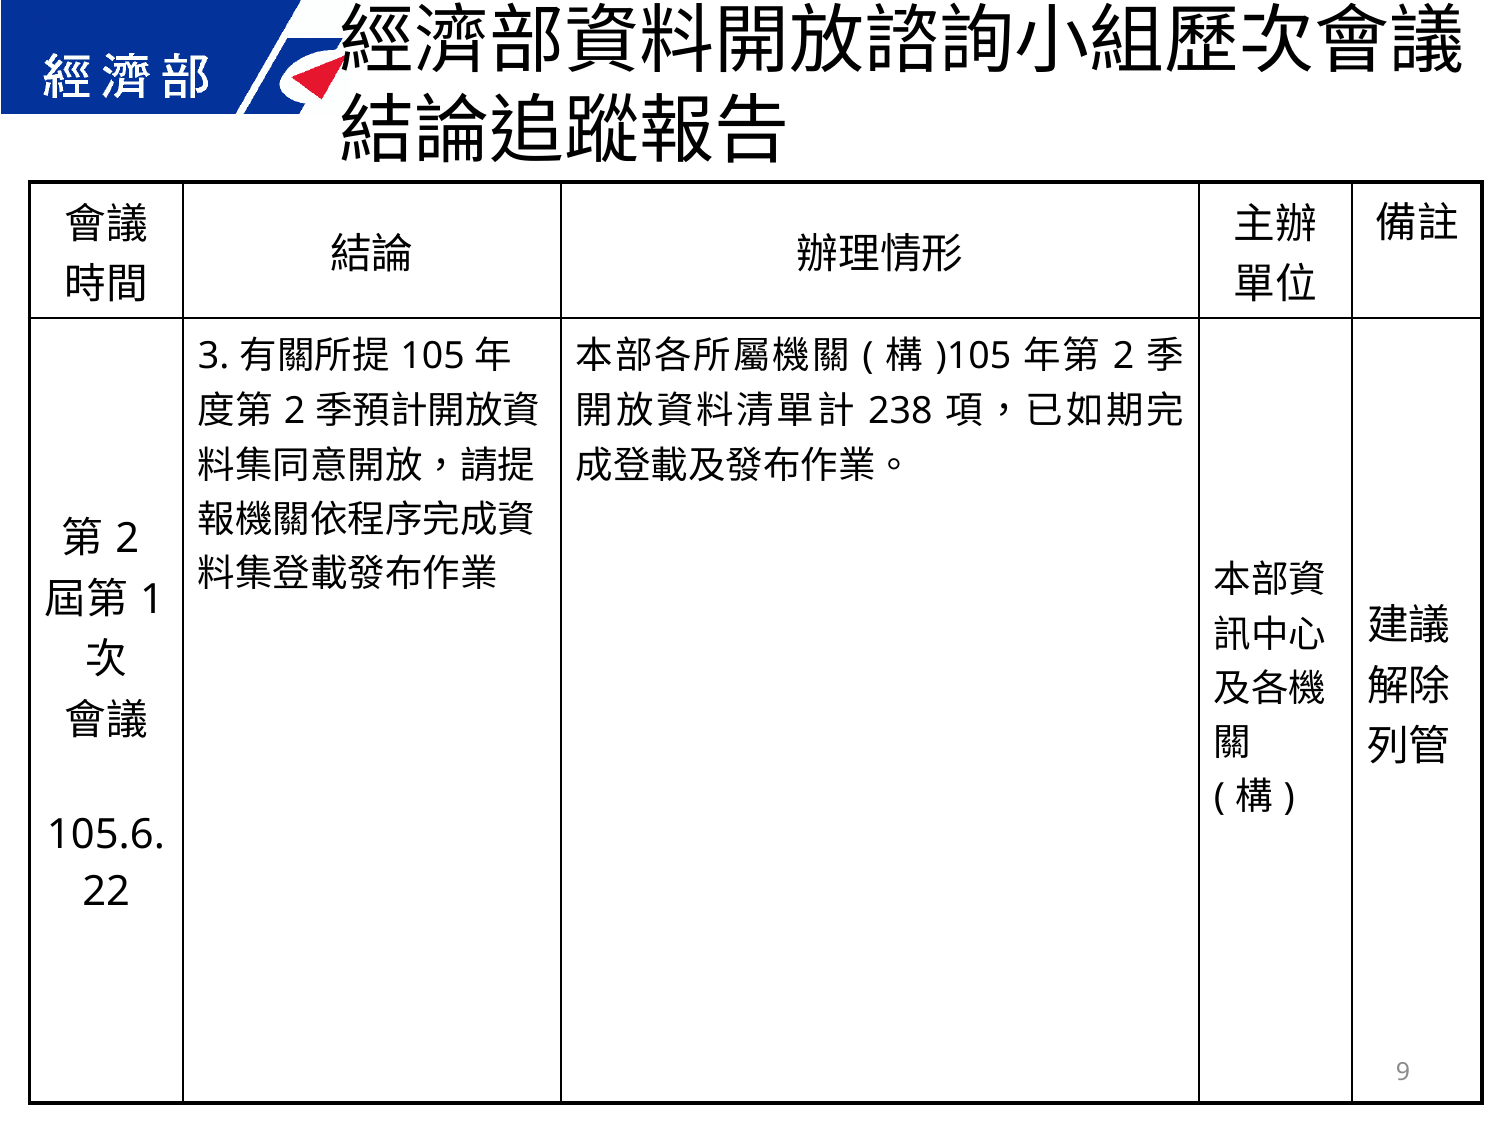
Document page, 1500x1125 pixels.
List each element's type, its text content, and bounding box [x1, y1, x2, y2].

table_header 會議 時間 [31, 184, 182, 317]
slide_number 9 [1074, 1042, 1425, 1103]
table_header 備註 [1353, 184, 1480, 317]
picture [0, 0, 324, 114]
table_header 辦理情形 [562, 184, 1198, 317]
table_header 結論 [184, 184, 560, 317]
table_cell 本部各所屬機關(構)105年第2季開放資料清單計238項，已如期完成登載及發布作業。 [562, 319, 1198, 1101]
table_cell 第2屆第1次 會議 105.6.22 [31, 319, 182, 1101]
text_box 經濟部資料開放諮詢小組歷次會議結論追蹤報告 [324, 0, 1500, 163]
table_cell 建議解除列管 [1353, 319, 1480, 1101]
table_header 主辦 單位 [1200, 184, 1351, 317]
table_cell 本部資訊中心及各機關(構) [1200, 319, 1351, 1042]
table_cell 3.有關所提105年度第2季預計開放資料集同意開放，請提報機關依程序完成資料集登載發布作業 [184, 319, 560, 1101]
